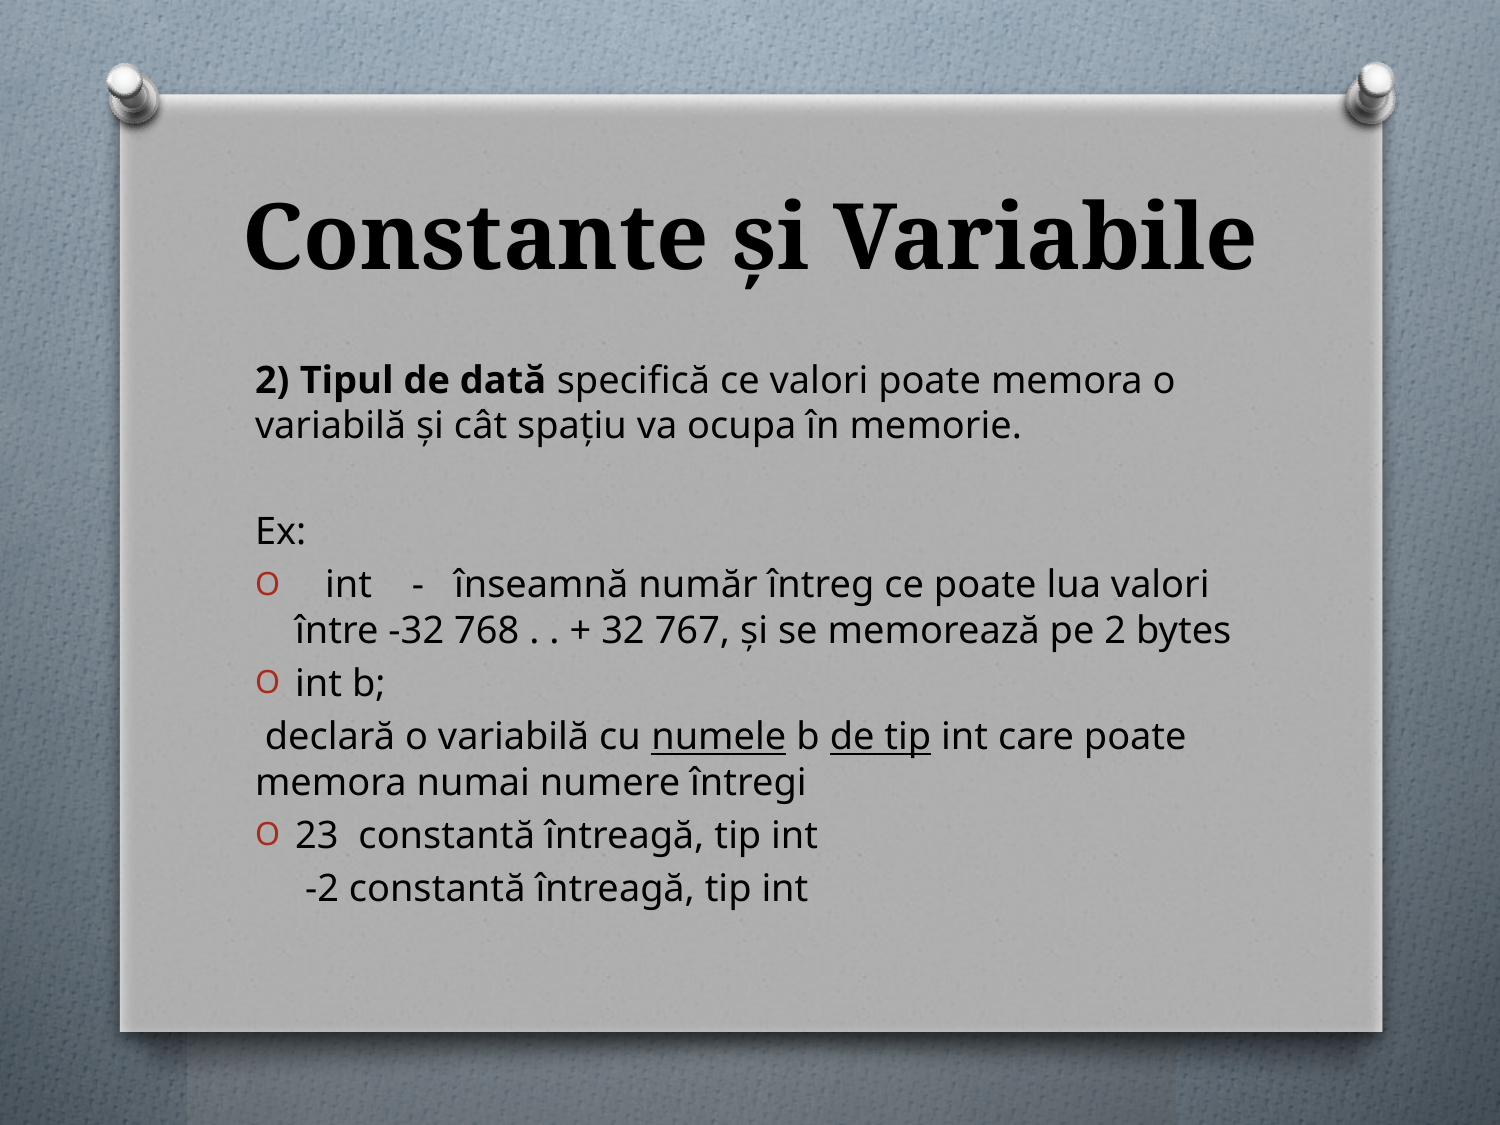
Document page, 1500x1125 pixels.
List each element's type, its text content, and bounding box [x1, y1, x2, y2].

picture [75, 29, 198, 153]
picture [1317, 35, 1439, 156]
list 2) Tipul de dată specifică ce valori poate memora o variabilă şi cât spaţiu va ocupa în memorie. Ex: int - înseamnă număr întreg ce poate lua valori între -32 768 . . + 32 767, şi se memorează pe 2 bytes int b; declară o variabilă cu numele b de tip int care poate memora numai numere întregi 23 constantă întreagă, tip int -2 constantă întreagă, tip int [240, 347, 1257, 939]
title Constante şi Variabile [179, 134, 1323, 332]
